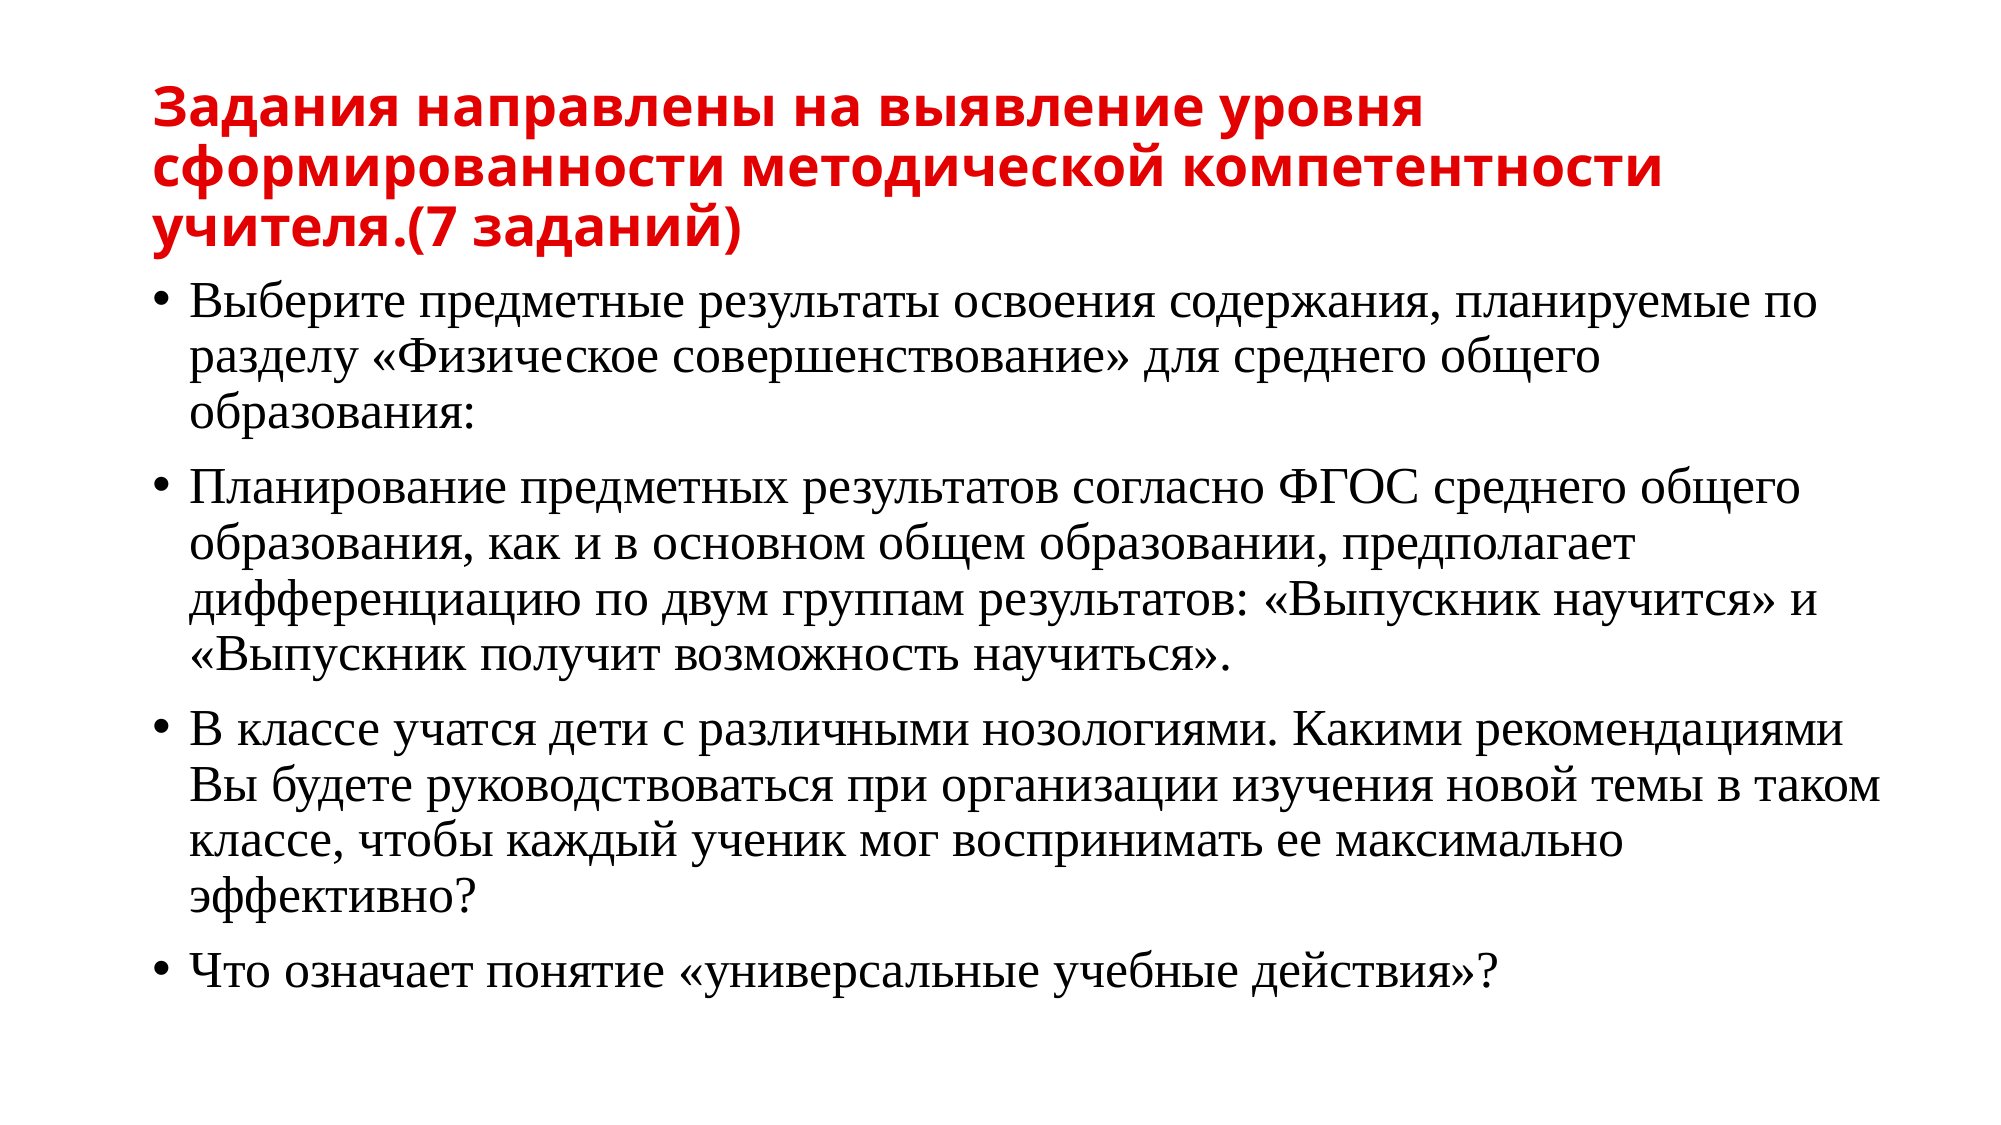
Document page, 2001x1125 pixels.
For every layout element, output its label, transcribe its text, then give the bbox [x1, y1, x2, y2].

list Выберите предметные результаты освоения содержания, планируемые по разделу «Физическое совершенствование» для среднего общего образования: Планирование предметных результатов согласно ФГОС среднего общего образования, как и в основном общем образовании, предполагает дифференциацию по двум группам результатов: «Выпускник научится» и «Выпускник получит возможность научиться». В классе учатся дети с различными нозологиями. Какими рекомендациями Вы будете руководствоваться при организации изучения новой темы в таком классе, чтобы каждый ученик мог воспринимать ее максимально эффективно? Что означает понятие «универсальные учебные действия»? [137, 264, 1901, 1014]
title Задания направлены на выявление уровня сформированности методической компетентности учителя.(7 заданий) [137, 59, 1863, 264]
